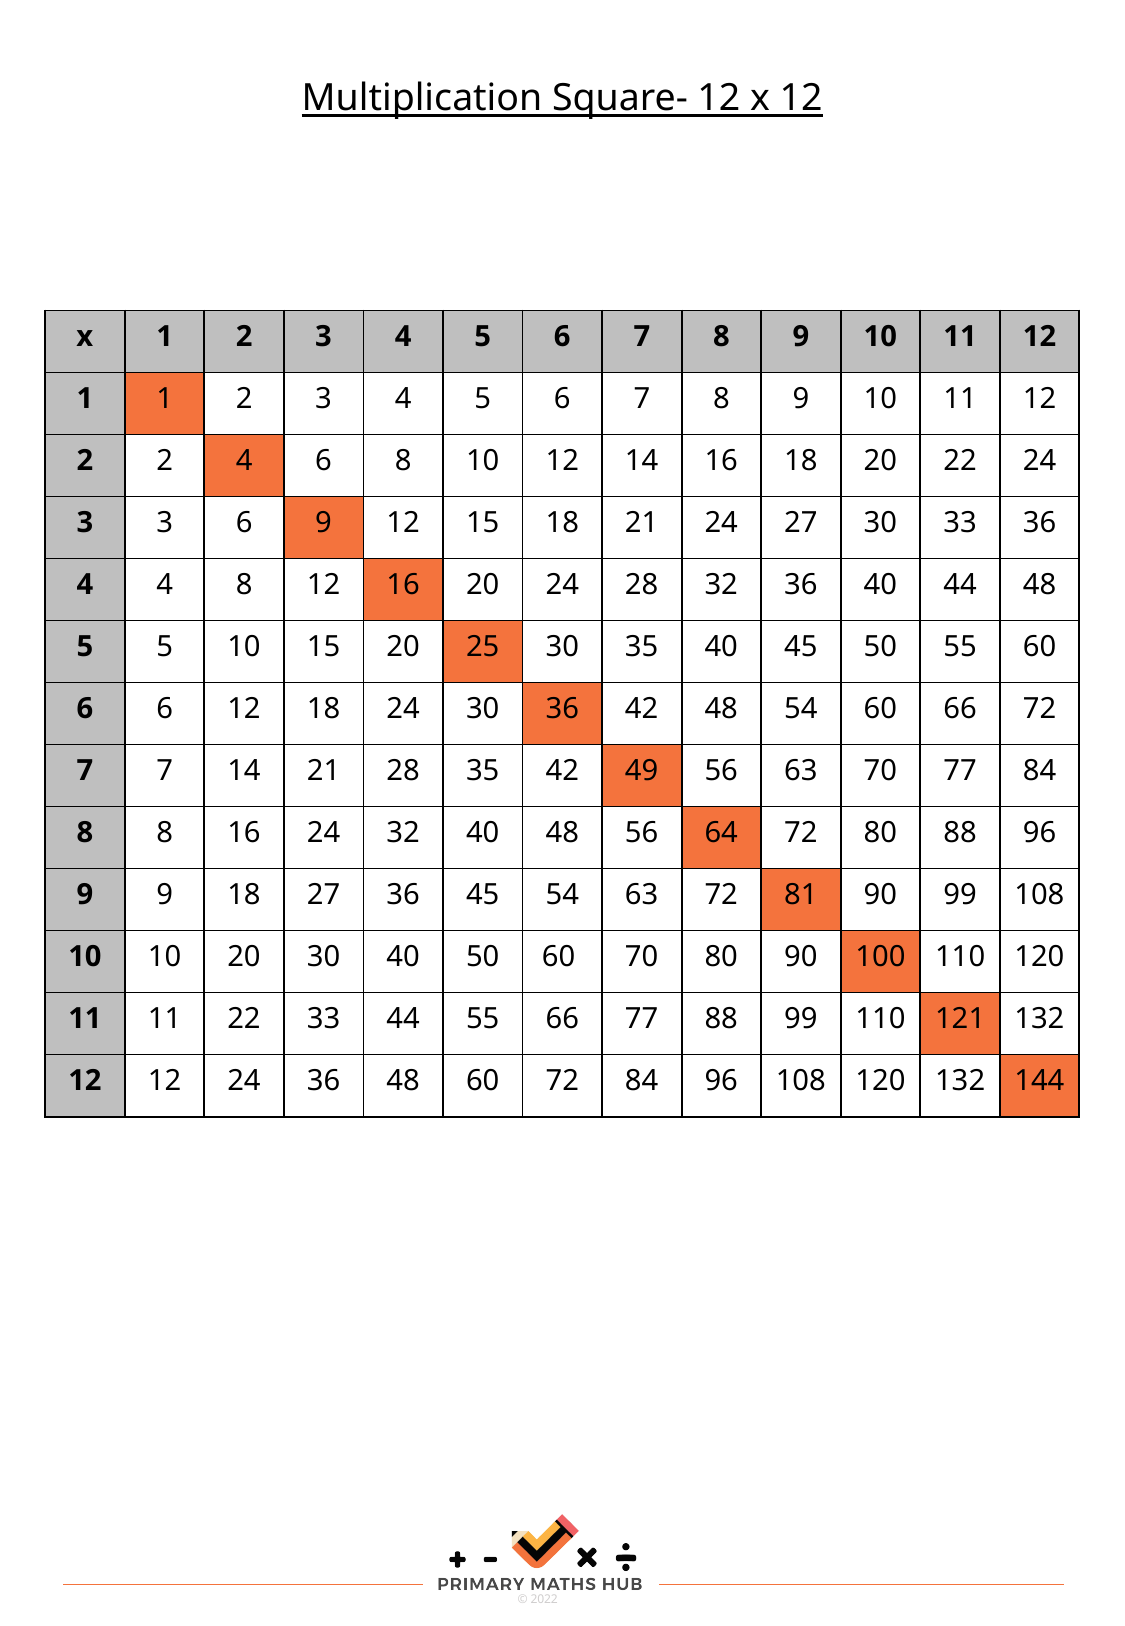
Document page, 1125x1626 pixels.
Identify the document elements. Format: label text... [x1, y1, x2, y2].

table_cell 7 [603, 373, 681, 434]
table_cell 36 [523, 683, 601, 744]
table_cell 40 [444, 807, 522, 868]
table_cell 36 [762, 559, 840, 620]
table_cell 30 [842, 497, 919, 558]
table_cell 80 [842, 807, 919, 868]
table_cell 18 [762, 435, 840, 496]
table_cell 8 [205, 559, 283, 620]
picture [432, 1512, 648, 1597]
table_cell 36 [285, 1055, 363, 1116]
table_cell 33 [285, 993, 363, 1054]
table_cell 20 [842, 435, 919, 496]
table_cell 45 [762, 621, 840, 682]
table_cell 96 [1001, 807, 1078, 868]
table_header 4 [364, 311, 442, 372]
table_cell 12 [523, 435, 601, 496]
table_cell 90 [842, 869, 919, 930]
table_cell 121 [921, 993, 999, 1054]
table_cell 33 [921, 497, 999, 558]
table_cell 5 [46, 621, 124, 682]
table_cell 9 [46, 869, 124, 930]
table_cell 21 [285, 745, 363, 806]
table_cell 21 [603, 497, 681, 558]
table_cell 81 [762, 869, 840, 930]
table_cell 132 [1001, 993, 1078, 1054]
table_cell 66 [921, 683, 999, 744]
table_cell 12 [46, 1055, 124, 1116]
table_cell 64 [683, 807, 760, 868]
table_cell 24 [683, 497, 760, 558]
table_cell 7 [126, 745, 203, 806]
table_cell 30 [285, 931, 363, 992]
table_cell 4 [364, 373, 442, 434]
table_cell 48 [683, 683, 760, 744]
table_cell 10 [126, 931, 203, 992]
table_cell 18 [523, 497, 601, 558]
table_cell 63 [603, 869, 681, 930]
table_cell 80 [683, 931, 760, 992]
table_cell 44 [921, 559, 999, 620]
table_cell 25 [444, 621, 522, 682]
table_cell 20 [364, 621, 442, 682]
table_cell 49 [603, 745, 681, 806]
table_cell 56 [683, 745, 760, 806]
table_cell 3 [285, 373, 363, 434]
table_cell 4 [46, 559, 124, 620]
table_cell 10 [205, 621, 283, 682]
table_cell 18 [205, 869, 283, 930]
table_cell 12 [285, 559, 363, 620]
table_cell 4 [205, 435, 283, 496]
table_header 9 [762, 311, 840, 372]
table_cell 84 [603, 1055, 681, 1116]
table_cell 48 [1001, 559, 1078, 620]
table_cell 1 [46, 373, 124, 434]
table_cell 99 [921, 869, 999, 930]
table_cell 40 [364, 931, 442, 992]
table_header 8 [683, 311, 760, 372]
table_cell 96 [683, 1055, 760, 1116]
table_header 11 [921, 311, 999, 372]
table_cell 35 [603, 621, 681, 682]
table_cell 72 [1001, 683, 1078, 744]
table_cell 100 [842, 931, 919, 992]
table_header 6 [523, 311, 601, 372]
table_header 5 [444, 311, 522, 372]
table_cell 88 [683, 993, 760, 1054]
table_cell 15 [444, 497, 522, 558]
table_cell 16 [205, 807, 283, 868]
table_cell 8 [364, 435, 442, 496]
table_cell 12 [205, 683, 283, 744]
table_cell 28 [364, 745, 442, 806]
table_cell 24 [364, 683, 442, 744]
table_cell 2 [126, 435, 203, 496]
table_cell 5 [444, 373, 522, 434]
table_cell 14 [205, 745, 283, 806]
table_cell 15 [285, 621, 363, 682]
table_cell 6 [205, 497, 283, 558]
table_cell 16 [364, 559, 442, 620]
table_cell 32 [364, 807, 442, 868]
table_cell 72 [523, 1055, 601, 1116]
table_cell 84 [1001, 745, 1078, 806]
table_cell 12 [364, 497, 442, 558]
table_cell 48 [364, 1055, 442, 1116]
table_cell 32 [683, 559, 760, 620]
table_cell 110 [842, 993, 919, 1054]
table_cell 12 [1001, 373, 1078, 434]
table_cell 60 [523, 931, 601, 992]
table_cell 50 [842, 621, 919, 682]
table_cell 36 [364, 869, 442, 930]
table_cell 6 [46, 683, 124, 744]
table_cell 24 [1001, 435, 1078, 496]
table_header 10 [842, 311, 919, 372]
table_cell 27 [762, 497, 840, 558]
table_cell 50 [444, 931, 522, 992]
table_cell 1 [126, 373, 203, 434]
table_cell 42 [523, 745, 601, 806]
table_cell 27 [285, 869, 363, 930]
table_cell 30 [444, 683, 522, 744]
table_cell 132 [921, 1055, 999, 1116]
table_cell 120 [1001, 931, 1078, 992]
table_cell 54 [523, 869, 601, 930]
table_cell 40 [842, 559, 919, 620]
table_cell 77 [603, 993, 681, 1054]
table_cell 28 [603, 559, 681, 620]
table_cell 54 [762, 683, 840, 744]
table_cell 48 [523, 807, 601, 868]
table_cell 9 [126, 869, 203, 930]
table_cell 55 [921, 621, 999, 682]
table_cell 6 [285, 435, 363, 496]
table_cell 8 [46, 807, 124, 868]
table_cell 5 [126, 621, 203, 682]
table_header 7 [603, 311, 681, 372]
table_cell 3 [46, 497, 124, 558]
table_cell 24 [205, 1055, 283, 1116]
table_cell 10 [444, 435, 522, 496]
table_cell 108 [1001, 869, 1078, 930]
table_cell 11 [921, 373, 999, 434]
table_cell 24 [523, 559, 601, 620]
table_cell 44 [364, 993, 442, 1054]
table_cell 6 [126, 683, 203, 744]
table_cell 40 [683, 621, 760, 682]
table_cell 9 [285, 497, 363, 558]
table_cell 60 [1001, 621, 1078, 682]
table_cell 30 [523, 621, 601, 682]
table_cell 3 [126, 497, 203, 558]
table_cell 108 [762, 1055, 840, 1116]
table_cell 7 [46, 745, 124, 806]
table_cell 110 [921, 931, 999, 992]
table_cell 8 [683, 373, 760, 434]
table_cell 70 [842, 745, 919, 806]
table_cell 63 [762, 745, 840, 806]
table_cell 70 [603, 931, 681, 992]
table_cell 14 [603, 435, 681, 496]
table_cell 12 [126, 1055, 203, 1116]
table_cell 24 [285, 807, 363, 868]
table_cell 60 [444, 1055, 522, 1116]
table_cell 16 [683, 435, 760, 496]
table_cell 10 [842, 373, 919, 434]
table_header 1 [126, 311, 203, 372]
table_cell 4 [126, 559, 203, 620]
table_cell 144 [1001, 1055, 1078, 1116]
table_cell 6 [523, 373, 601, 434]
table_cell 20 [205, 931, 283, 992]
table_cell 22 [921, 435, 999, 496]
table_cell 120 [842, 1055, 919, 1116]
table_cell 2 [205, 373, 283, 434]
table_cell 8 [126, 807, 203, 868]
table_cell 2 [46, 435, 124, 496]
table_cell 72 [762, 807, 840, 868]
table_cell 20 [444, 559, 522, 620]
table_cell 22 [205, 993, 283, 1054]
table_cell 42 [603, 683, 681, 744]
table_cell 45 [444, 869, 522, 930]
table_cell 36 [1001, 497, 1078, 558]
table_cell 55 [444, 993, 522, 1054]
table_header 3 [285, 311, 363, 372]
table_cell 9 [762, 373, 840, 434]
table_cell 60 [842, 683, 919, 744]
table_cell 10 [46, 931, 124, 992]
text_box Multiplication Square- 12 x 12 [286, 65, 839, 126]
table_cell 90 [762, 931, 840, 992]
table_header x [46, 311, 124, 372]
table_cell 35 [444, 745, 522, 806]
table_cell 99 [762, 993, 840, 1054]
table_cell 77 [921, 745, 999, 806]
table_cell 11 [46, 993, 124, 1054]
table_cell 11 [126, 993, 203, 1054]
table_cell 66 [523, 993, 601, 1054]
table_header 12 [1001, 311, 1078, 372]
table_cell 72 [683, 869, 760, 930]
text_box © 2022 [429, 1584, 646, 1614]
table_cell 56 [603, 807, 681, 868]
table_cell 18 [285, 683, 363, 744]
table_header 2 [205, 311, 283, 372]
table_cell 88 [921, 807, 999, 868]
